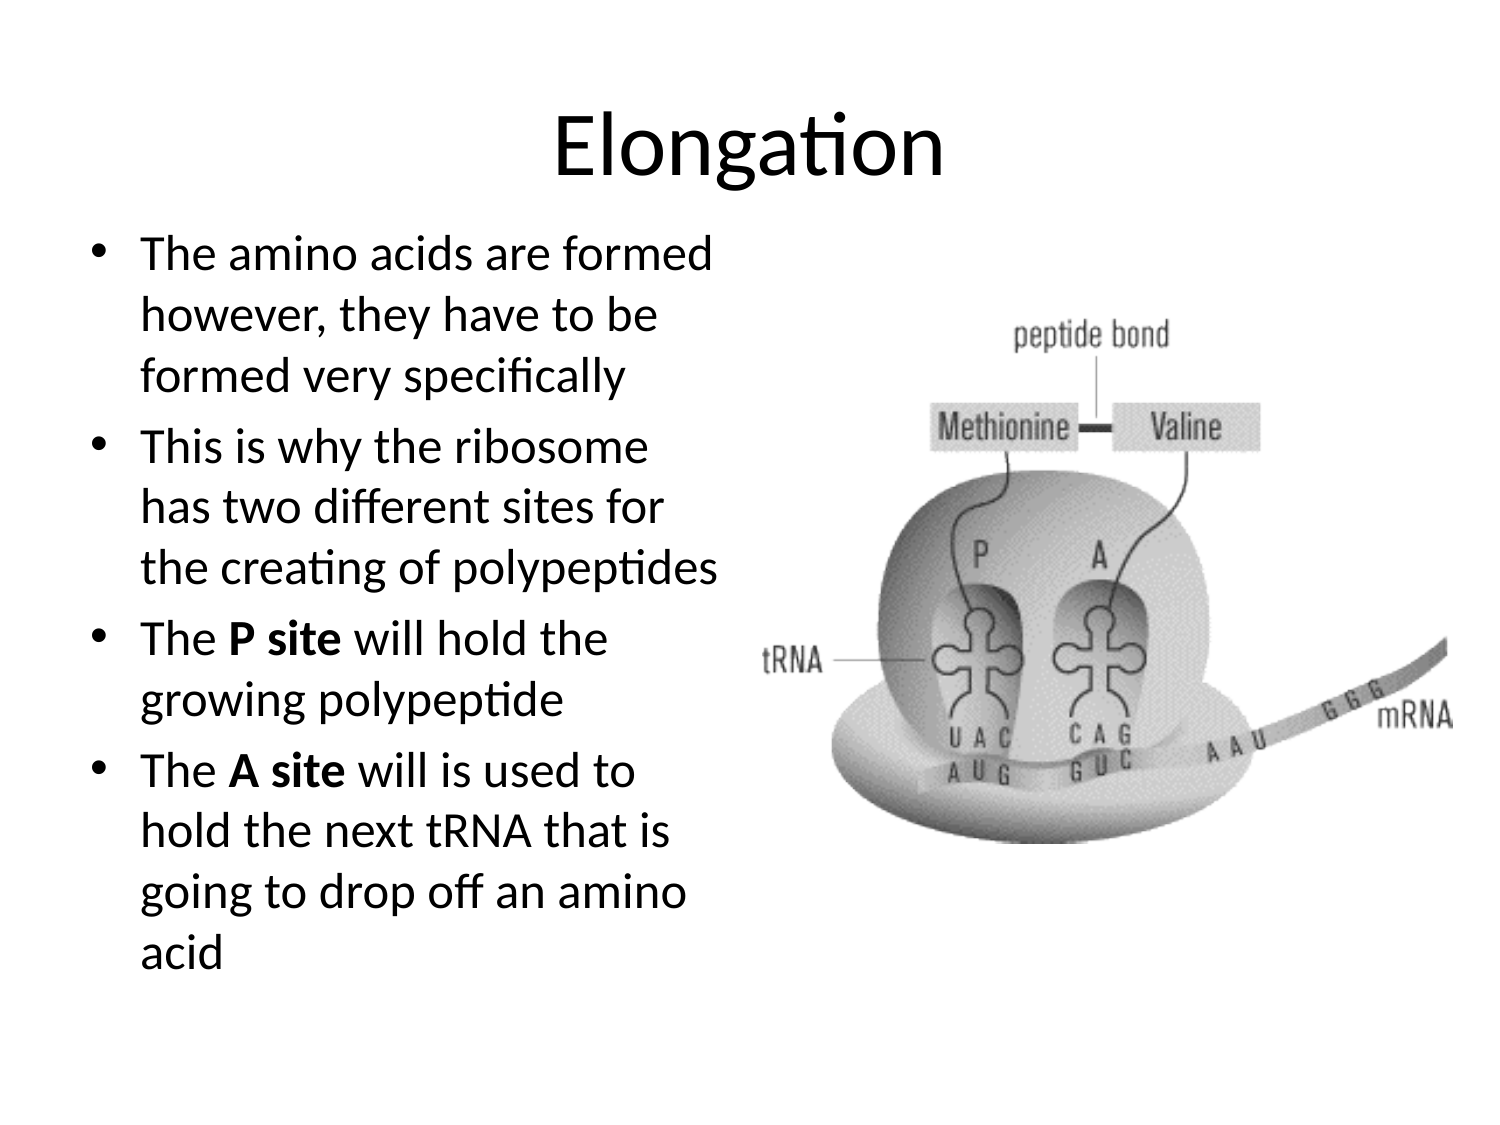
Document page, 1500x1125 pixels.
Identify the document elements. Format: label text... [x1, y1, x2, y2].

picture [762, 312, 1453, 844]
list The amino acids are formed however, they have to be formed very specifically This is why the ribosome has two different sites for the creating of polypeptides The P site will hold the growing polypeptide The A site will is used to hold the next tRNA that is going to drop off an amino acid [75, 212, 738, 1088]
title Elongation [75, 45, 1425, 233]
